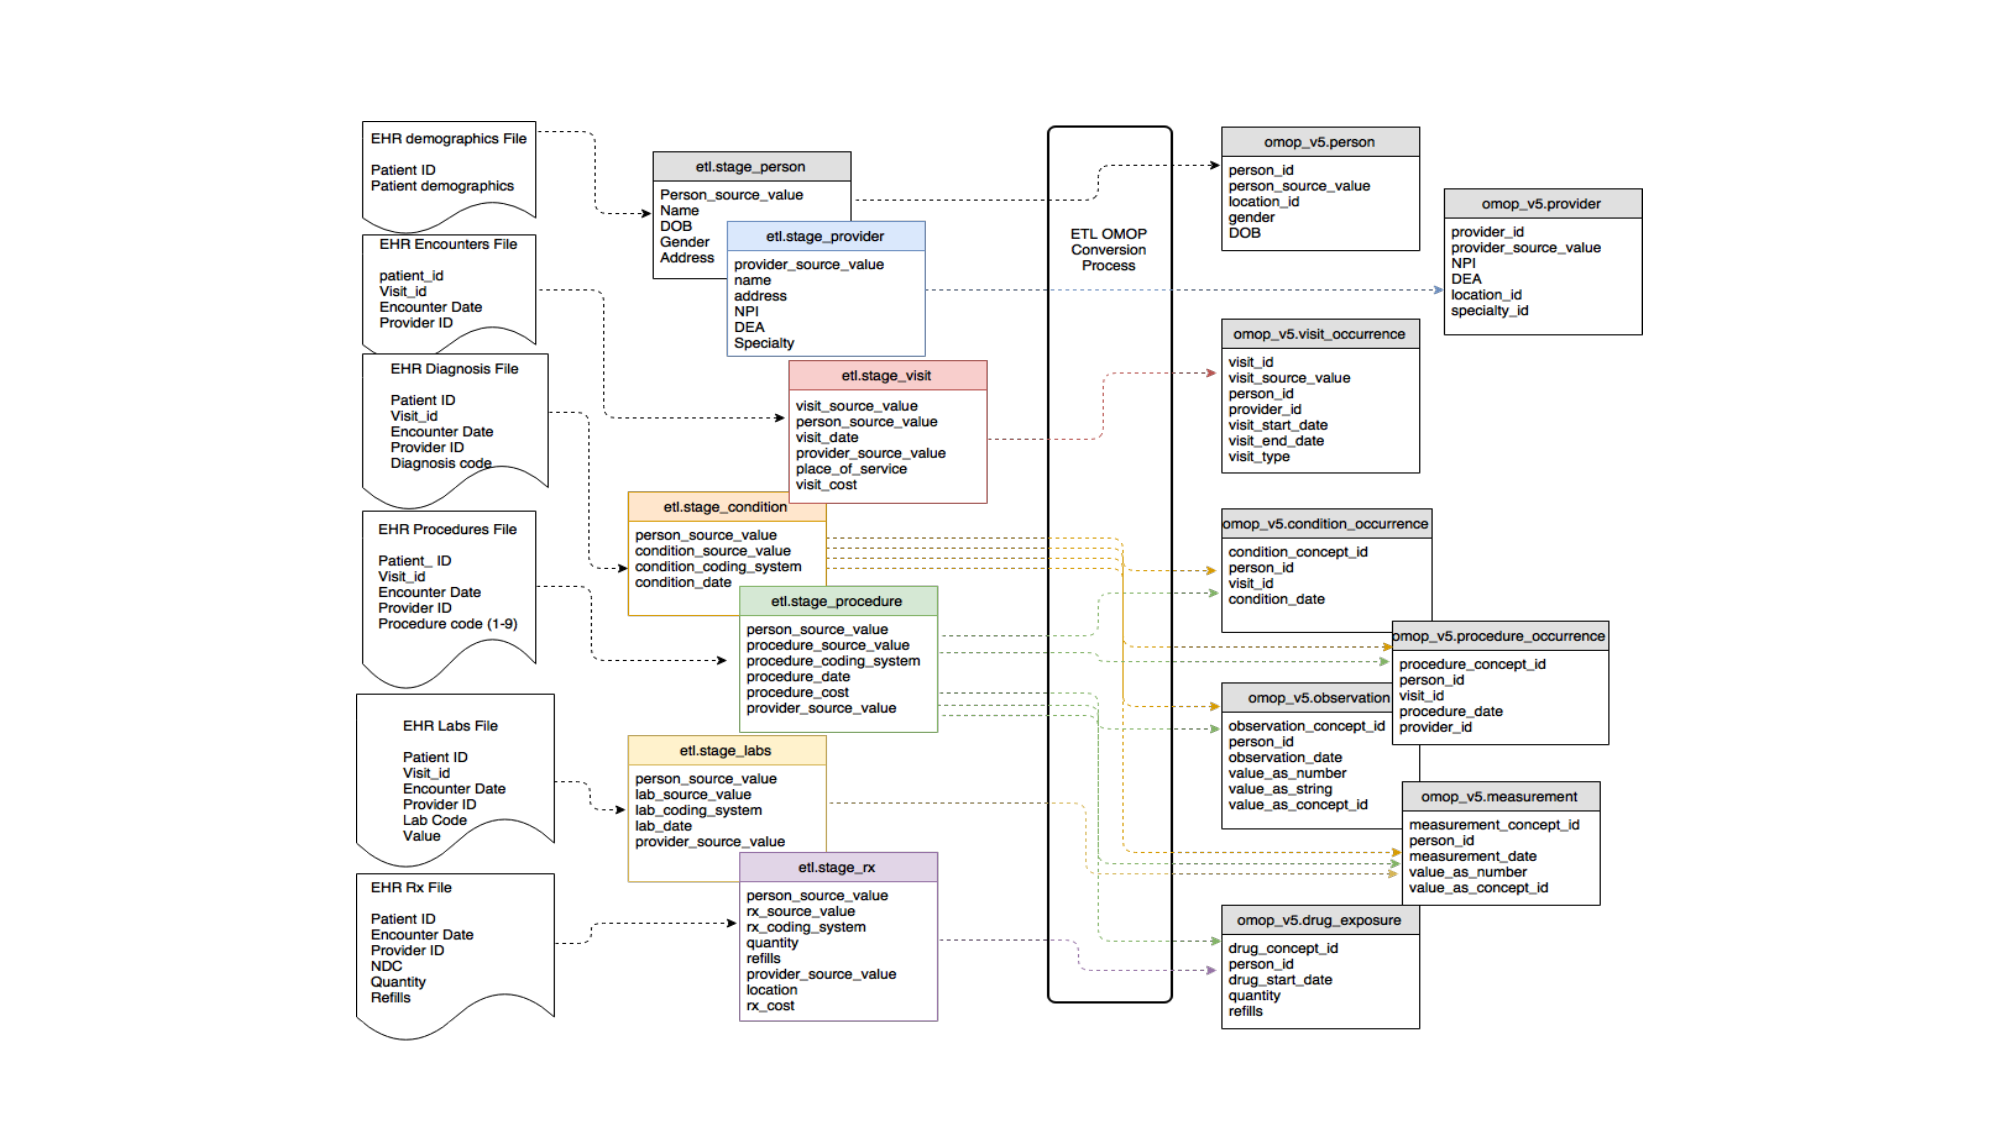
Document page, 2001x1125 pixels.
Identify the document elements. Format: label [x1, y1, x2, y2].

picture [356, 121, 1644, 1044]
